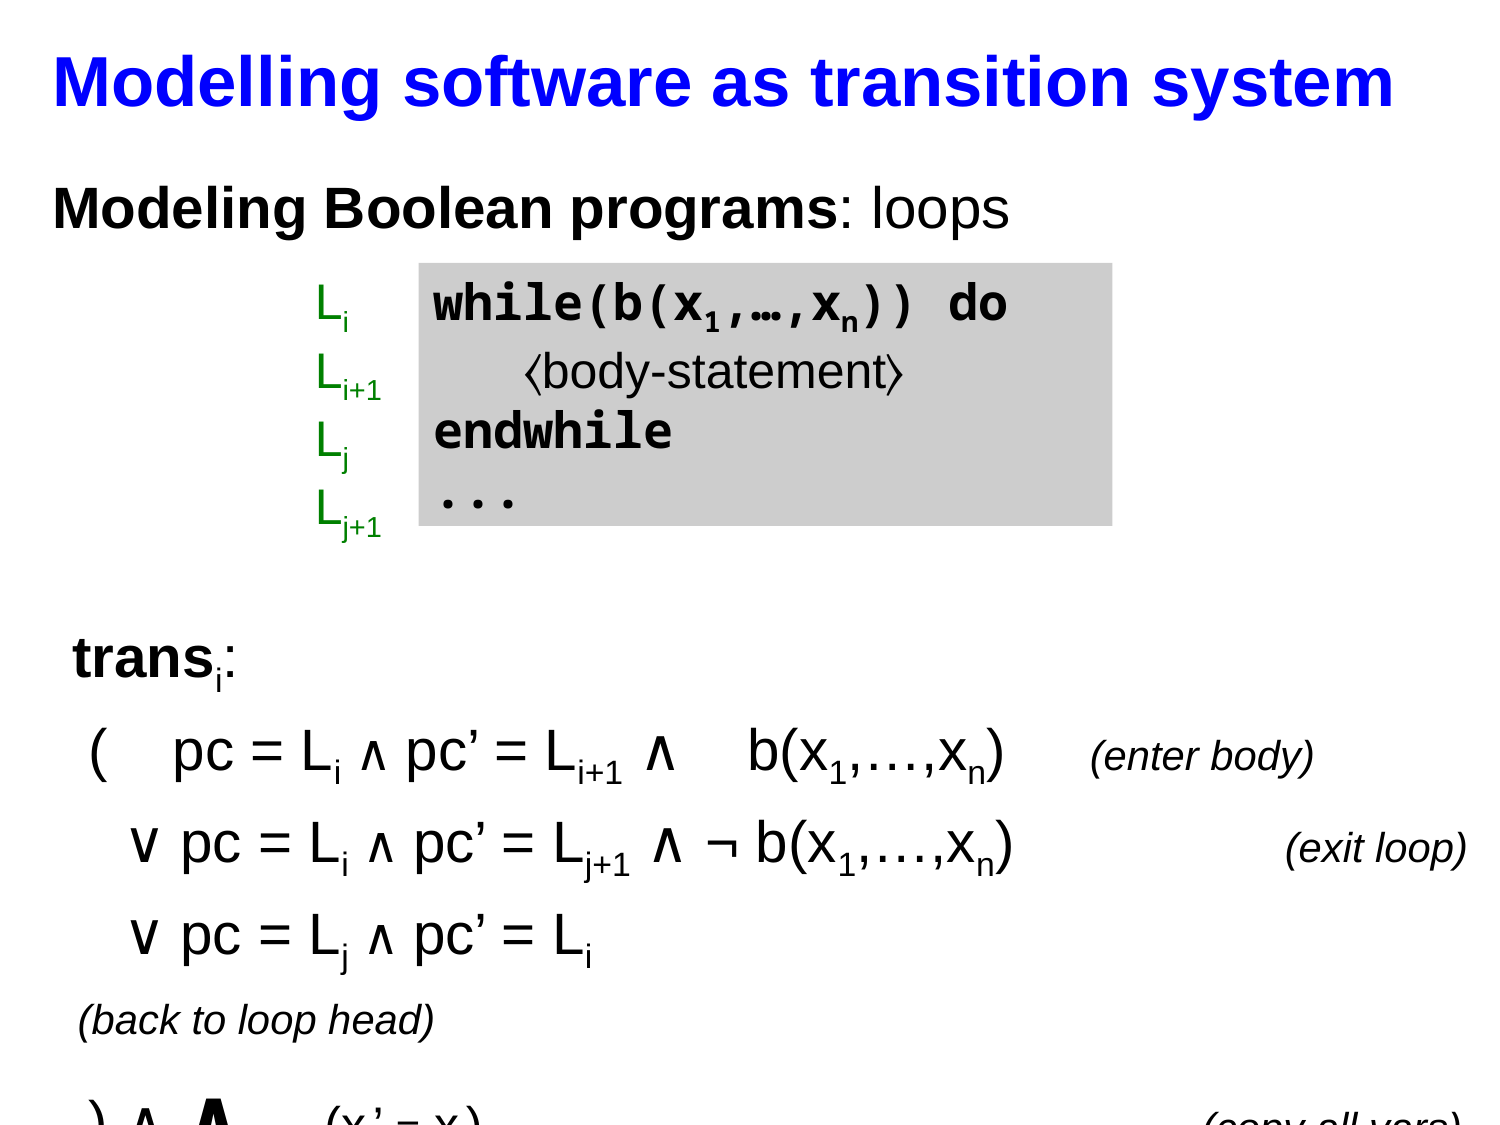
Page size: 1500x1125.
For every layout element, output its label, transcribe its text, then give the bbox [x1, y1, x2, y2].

title Modelling software as transition system [37, 19, 1463, 138]
list Modeling Boolean programs: loops [37, 162, 1463, 612]
text_box while(b(x1,…,xn)) do 〈body-statement〉 endwhile ... [434, 262, 1113, 526]
text_box Li Li+1 Lj Lj+1 [299, 262, 434, 619]
text_box transi: ( pc = Li ∧ pc’ = Li+1 ∧ b(x1,…,xn) (enter body) ∨ pc = Li ∧ pc’ = Lj+1 ∧ ¬ b(x1,…,xn) (exit loop) ∨ pc = Lj ∧ pc’ = Li (back to loop head) ) ∧ ∧j=1..n (xj’ = xj) (copy all vars) [24, 612, 1500, 1125]
